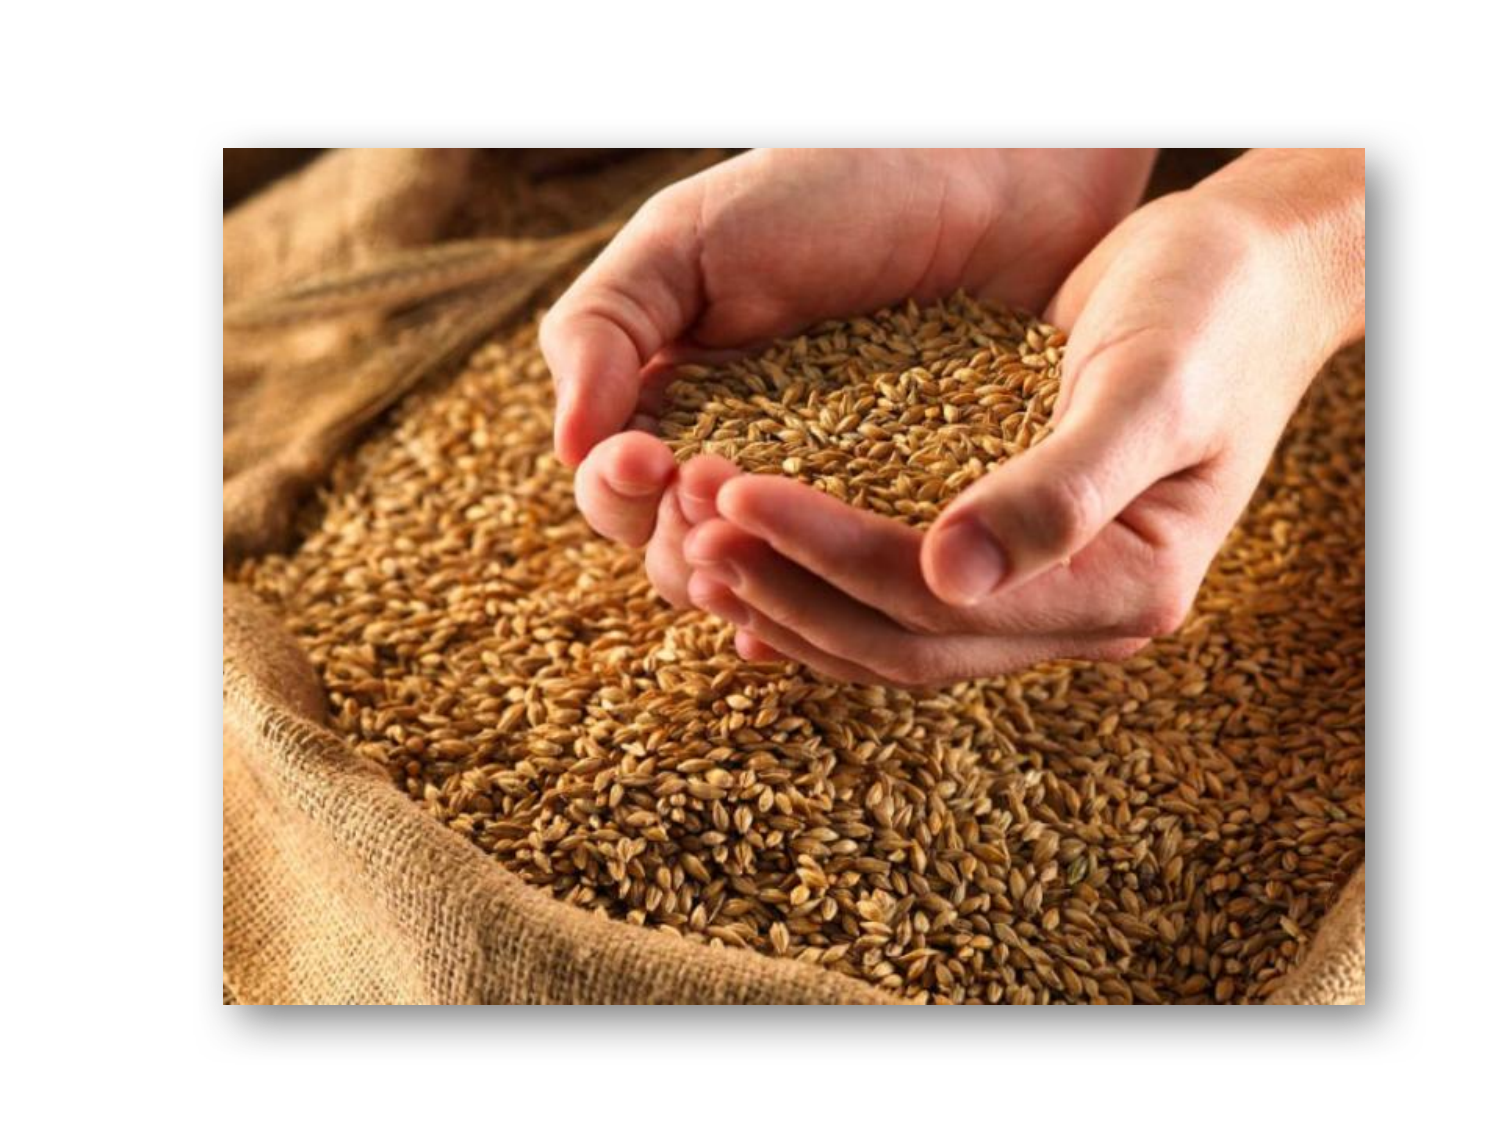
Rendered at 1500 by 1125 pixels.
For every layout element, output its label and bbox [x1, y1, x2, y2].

list [223, 148, 1366, 1006]
